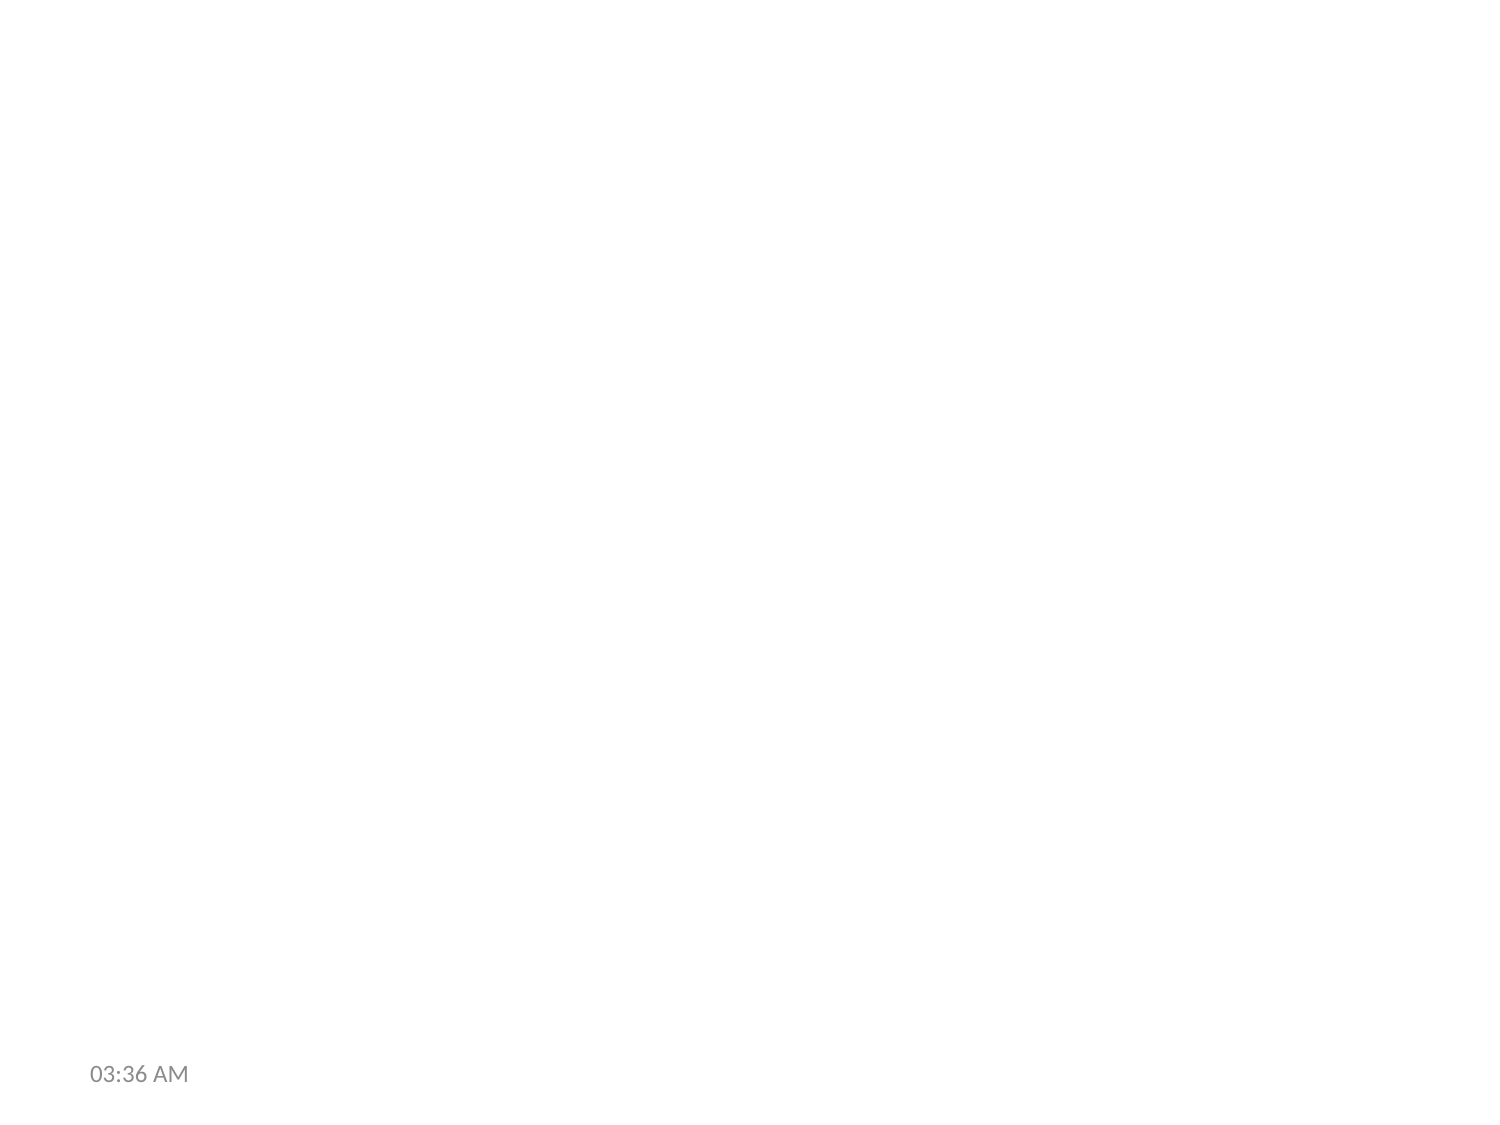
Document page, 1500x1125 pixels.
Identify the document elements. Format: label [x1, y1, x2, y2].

slide_number [75, 1042, 425, 1103]
